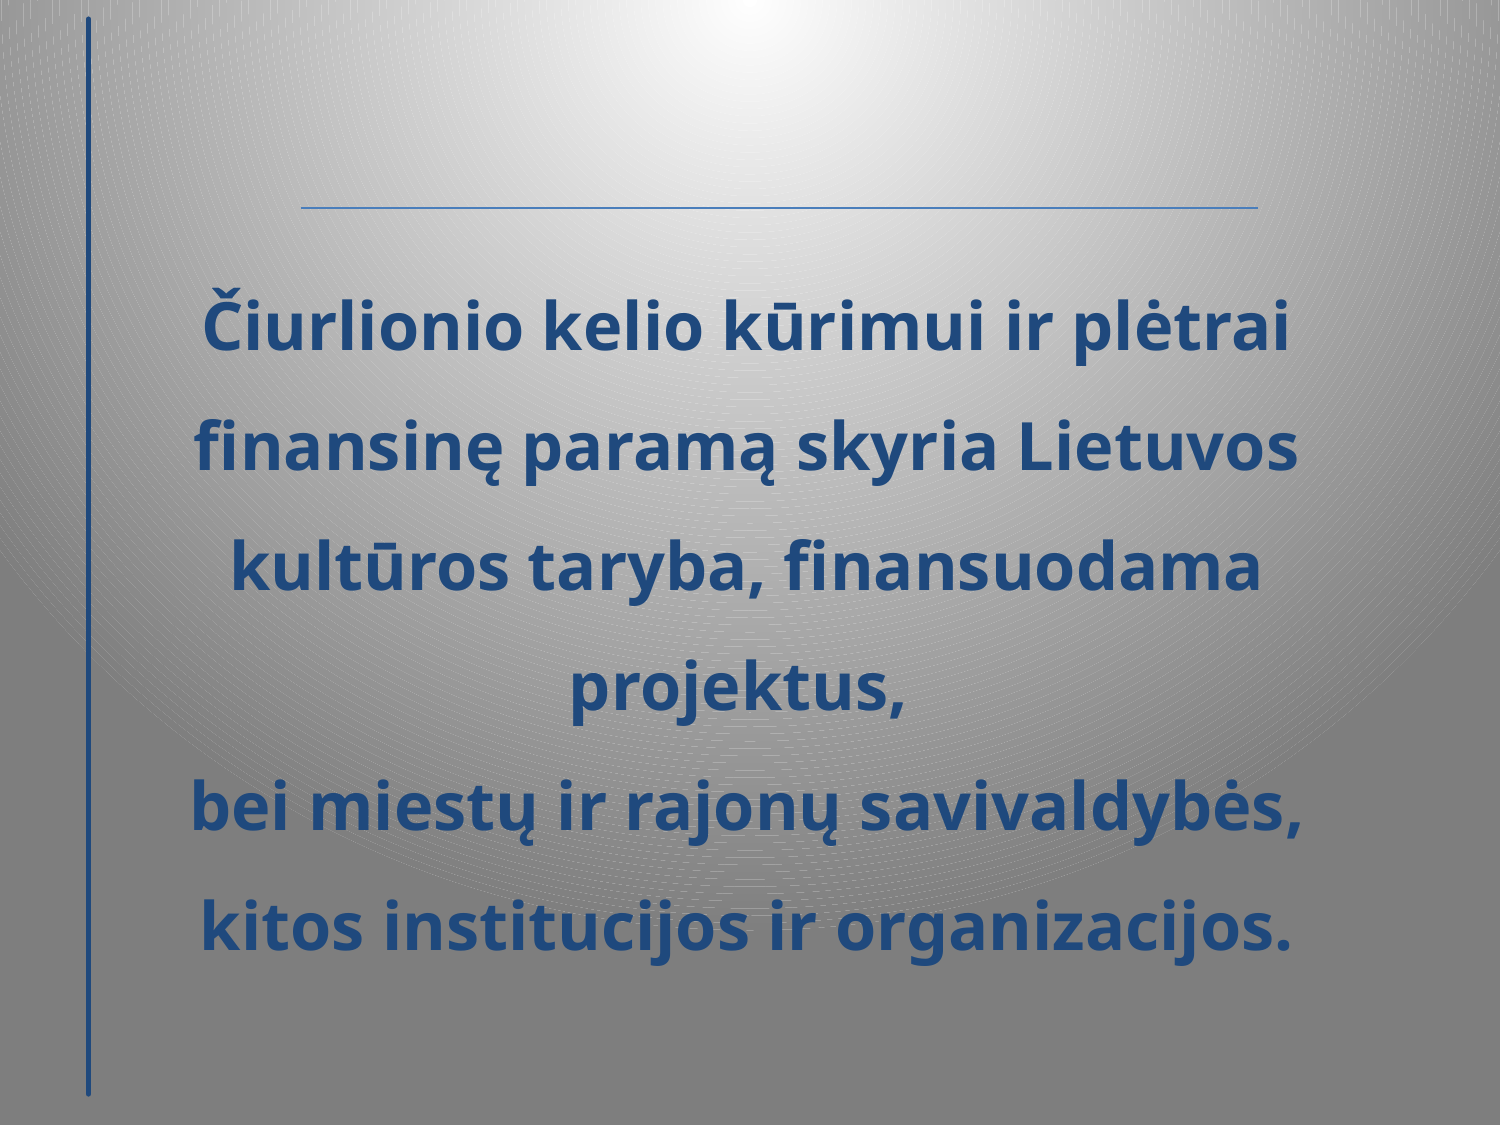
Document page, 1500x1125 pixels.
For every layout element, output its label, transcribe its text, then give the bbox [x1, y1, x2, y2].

title Čiurlionio kelio kūrimui ir plėtrai finansinę paramą skyria Lietuvos kultūros taryba, finansuodama projektus, bei miestų ir rajonų savivaldybės, kitos institucijos ir organizacijos. [94, 462, 1400, 870]
